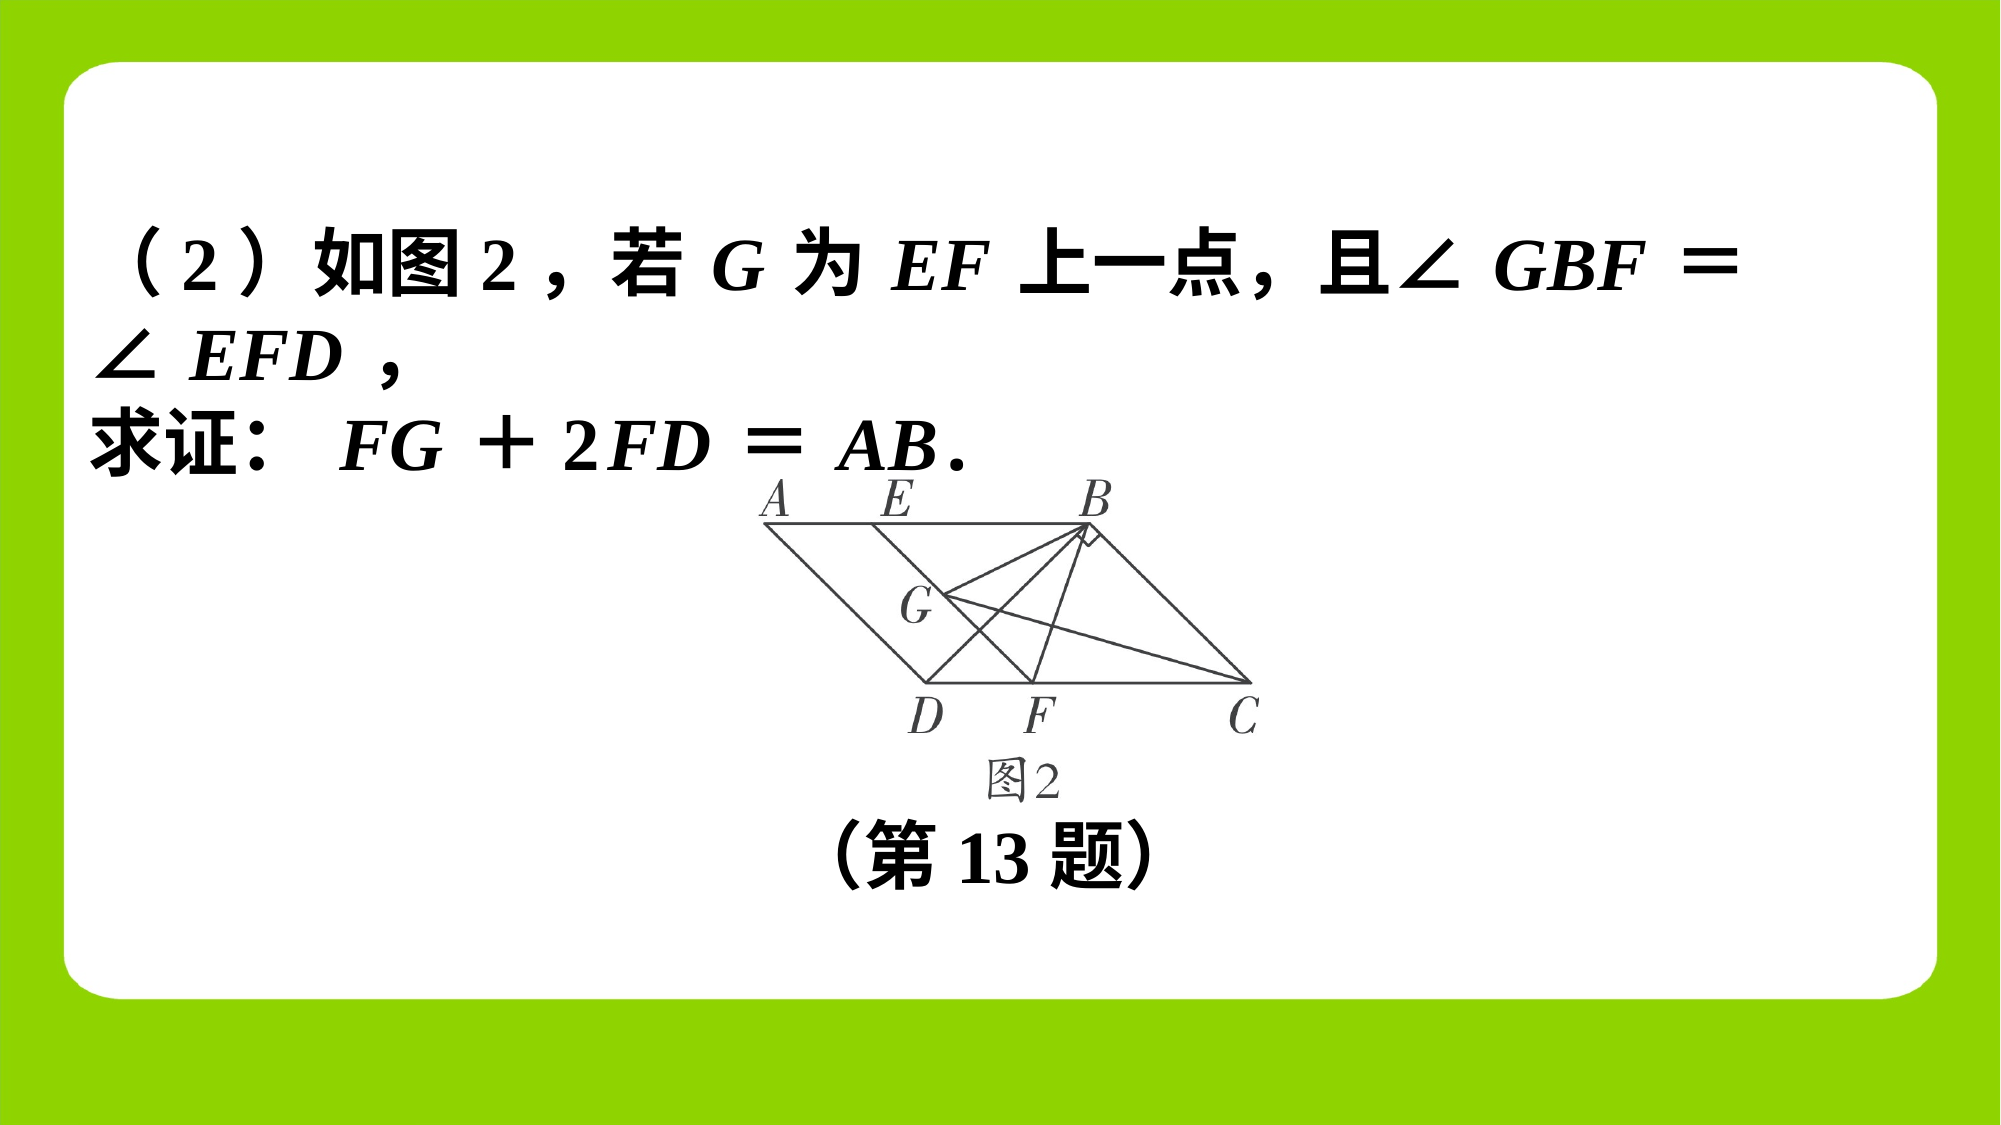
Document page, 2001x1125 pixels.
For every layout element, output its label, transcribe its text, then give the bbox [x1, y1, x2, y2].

picture [0, 0, 2001, 1125]
text_box （2）如图2，若G为EF上一点，且∠GBF＝∠EFD， 求证：FG＋2FD＝AB. [88, 215, 1974, 398]
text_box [621, 479, 1259, 900]
